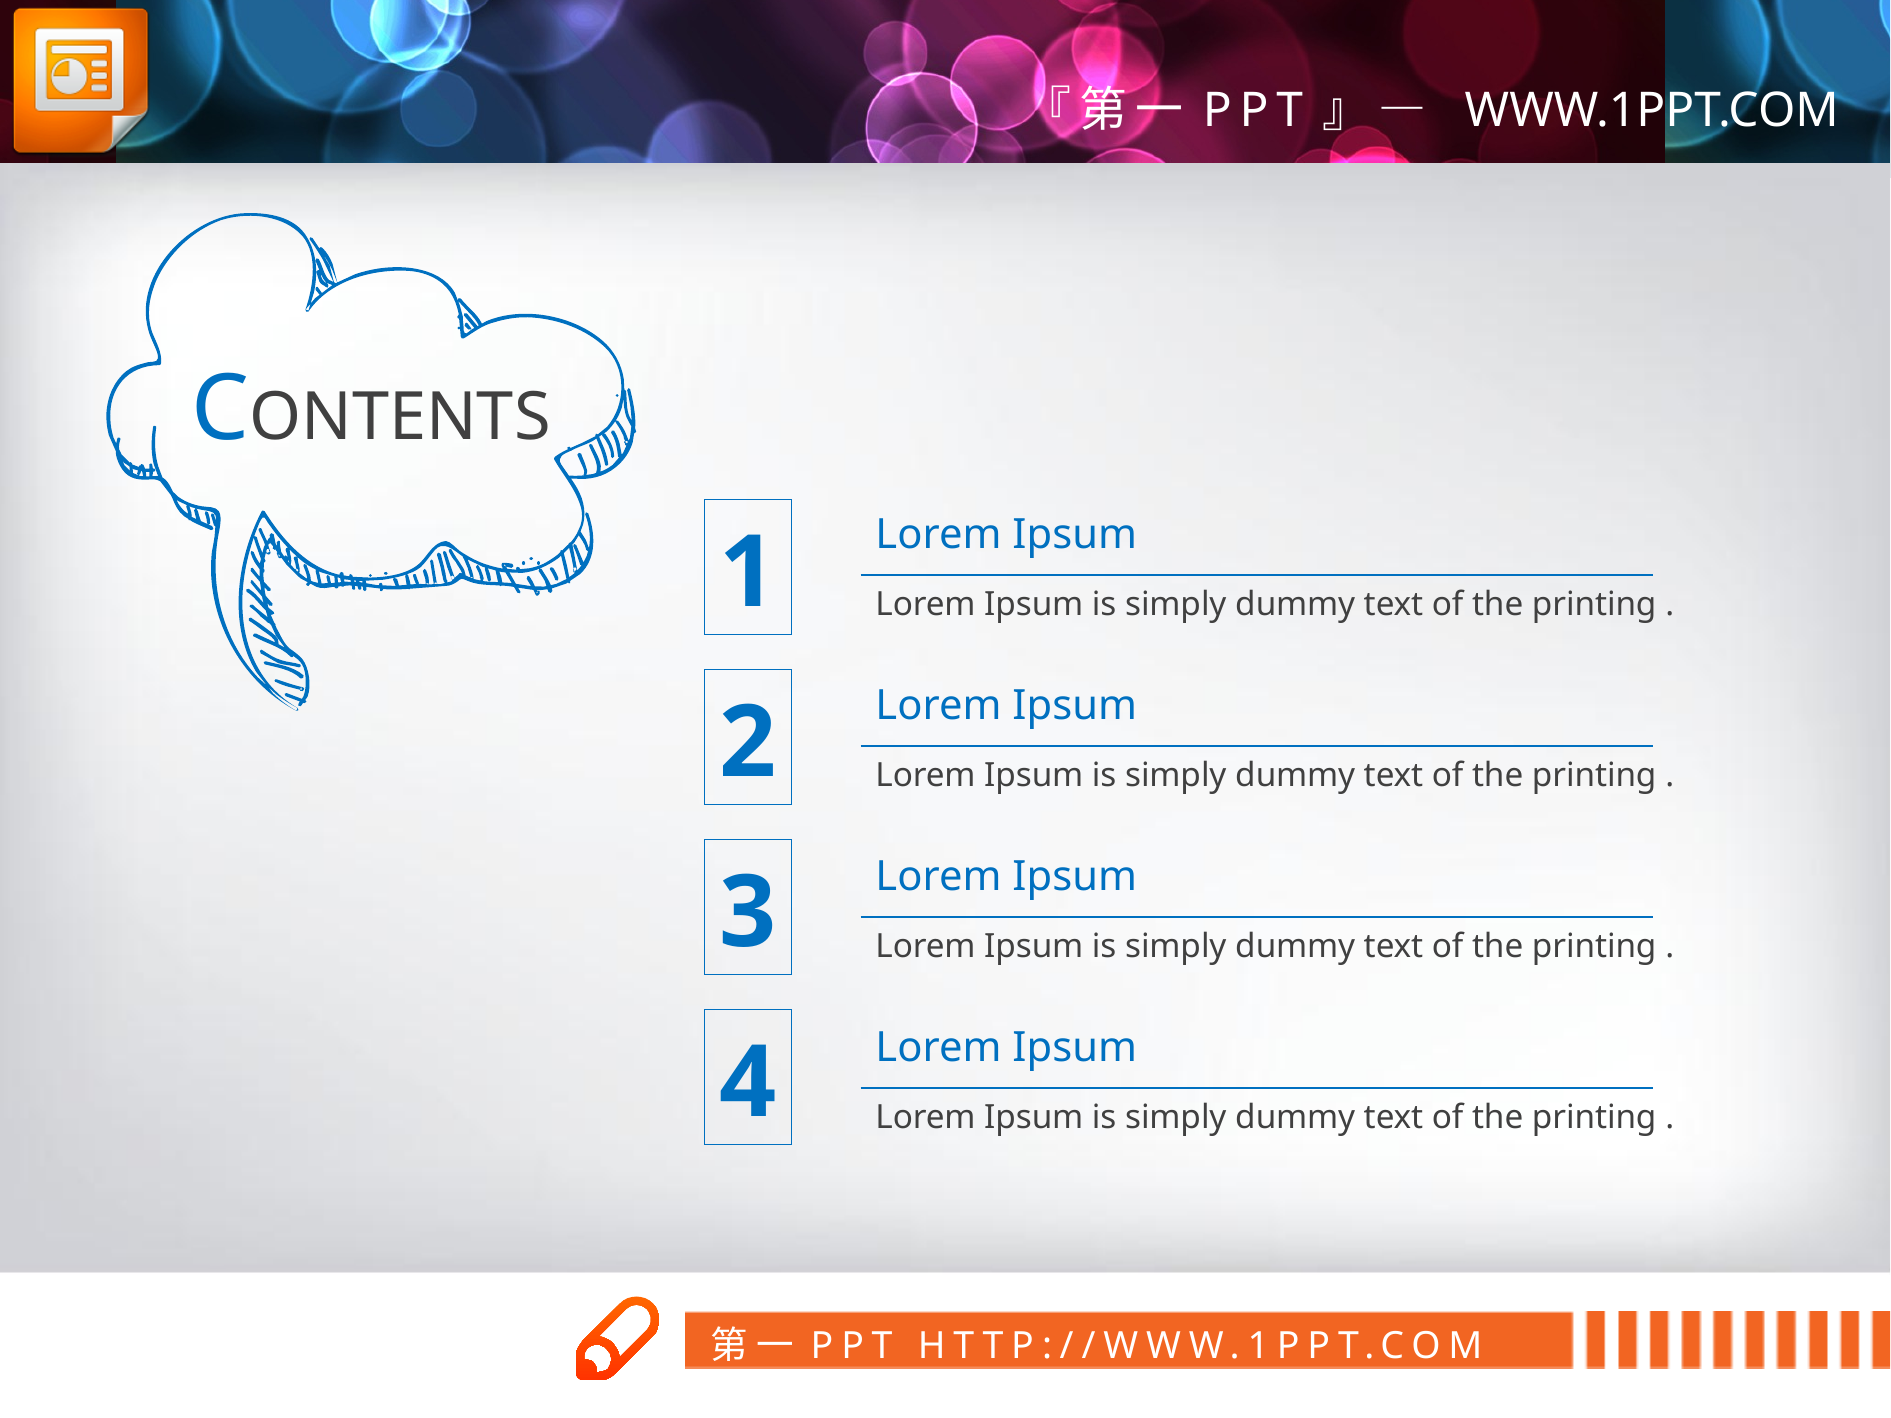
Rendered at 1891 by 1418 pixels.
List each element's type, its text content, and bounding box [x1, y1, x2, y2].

text_box 4 [704, 1009, 792, 1145]
text_box CONTENTS [176, 340, 566, 466]
text_box [106, 213, 637, 711]
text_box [860, 499, 1754, 631]
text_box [860, 840, 1754, 973]
text_box 3 [704, 839, 792, 975]
text_box 1 [704, 499, 792, 635]
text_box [860, 1011, 1754, 1144]
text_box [860, 670, 1754, 802]
text_box 2 [704, 669, 792, 805]
picture [685, 1311, 1891, 1369]
picture [0, 0, 1891, 1275]
